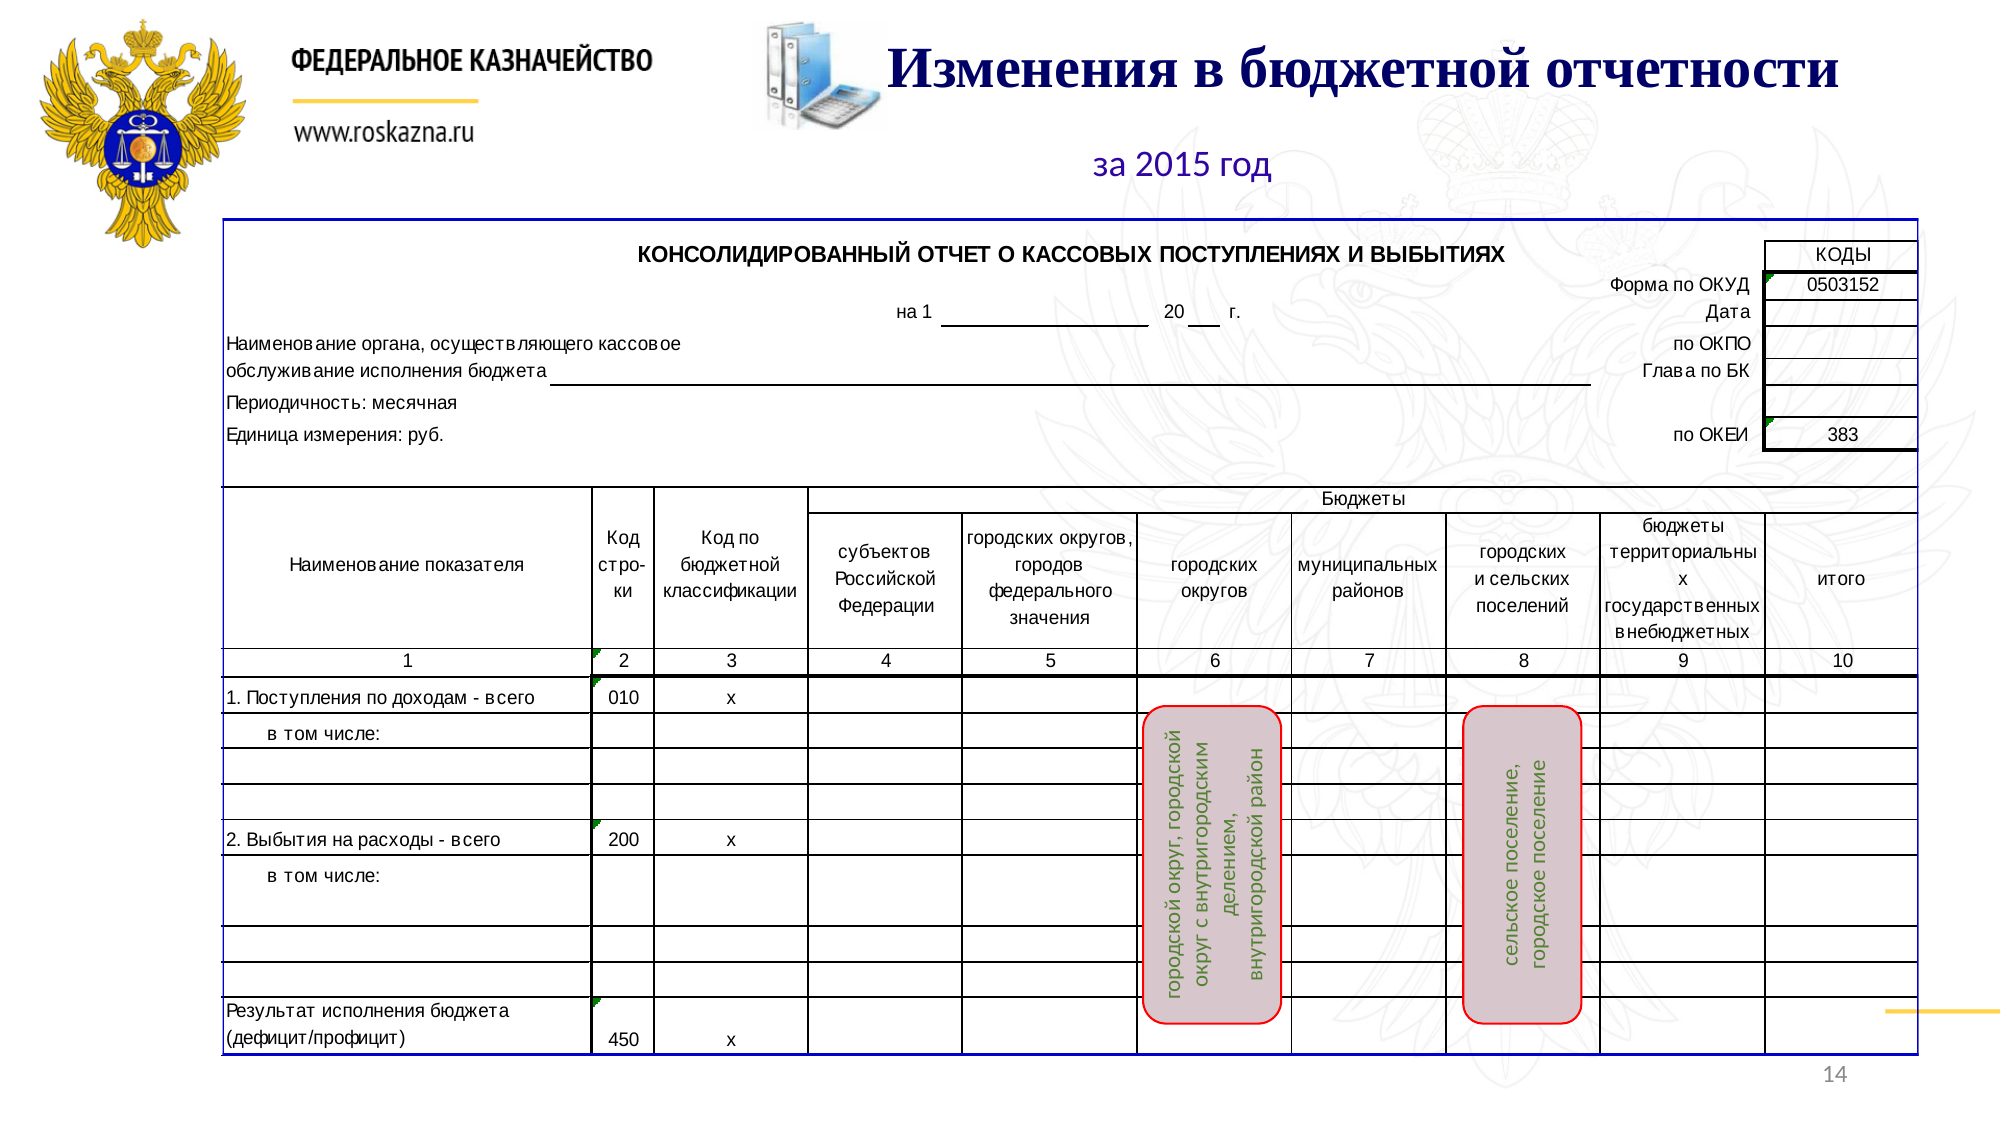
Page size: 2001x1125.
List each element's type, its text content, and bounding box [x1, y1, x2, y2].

text_box 14 [1412, 1058, 1863, 1103]
text_box за 2015 год [444, 131, 1921, 192]
picture [0, 0, 2001, 1125]
text_box Изменения в бюджетной отчетности [888, 21, 1949, 107]
